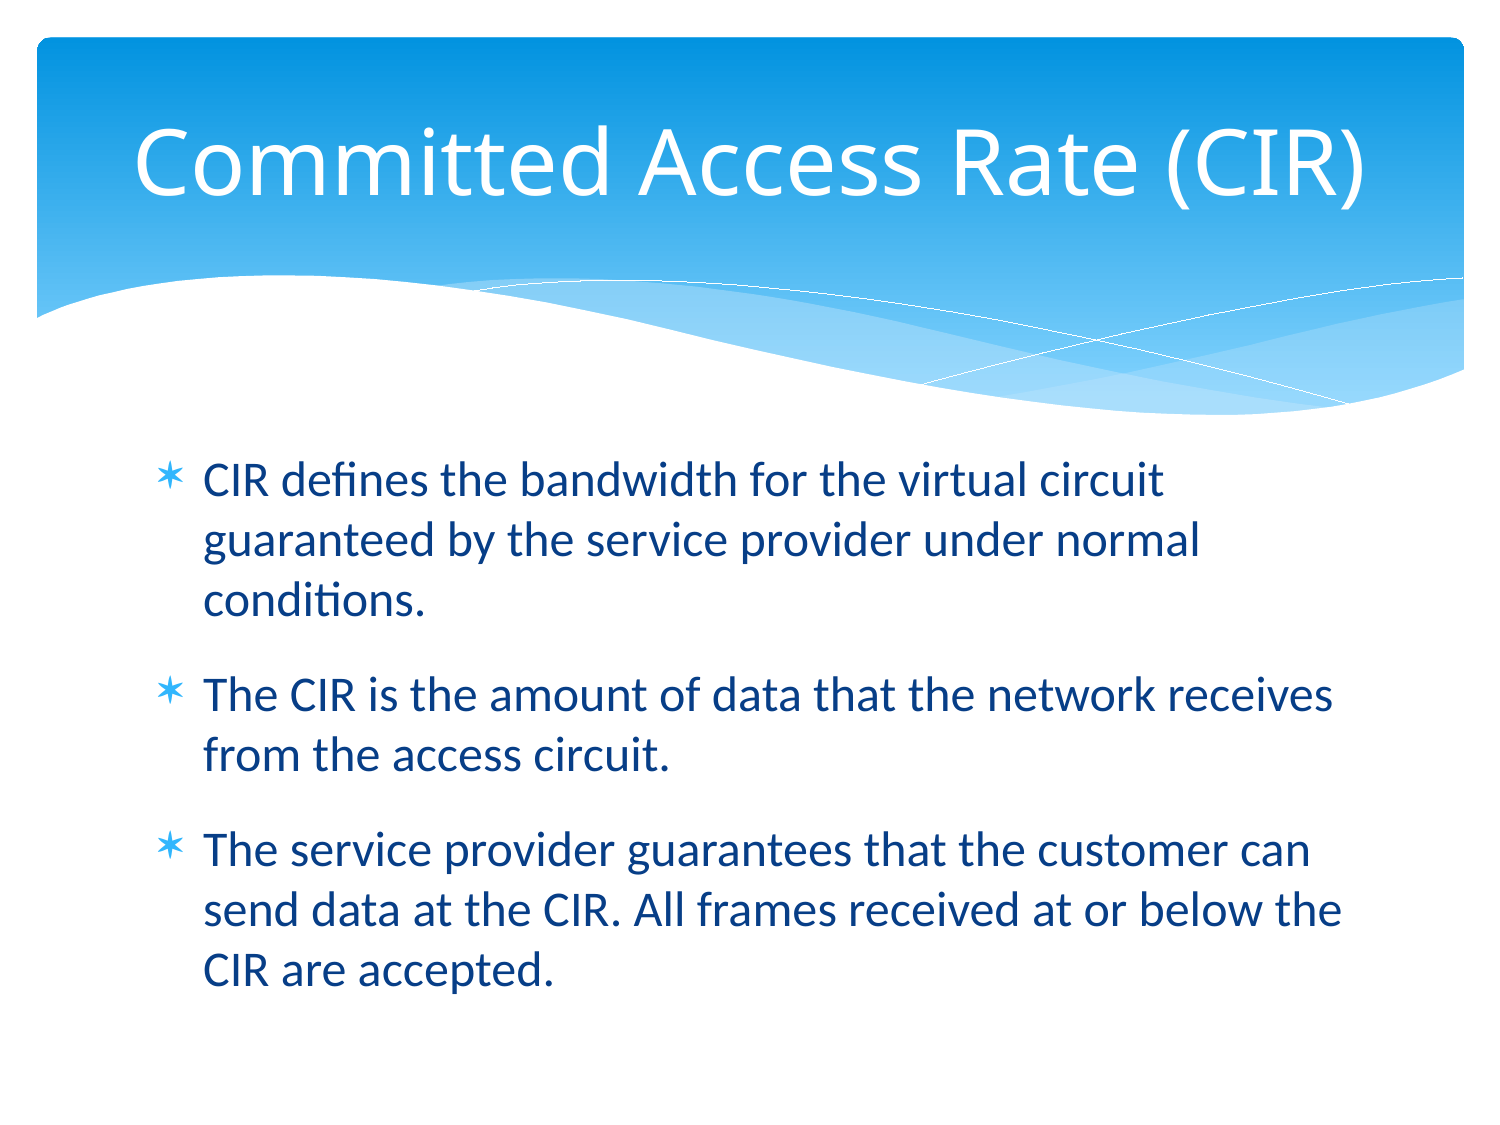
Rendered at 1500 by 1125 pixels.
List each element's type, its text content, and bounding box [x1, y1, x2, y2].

list CIR defines the bandwidth for the virtual circuit guaranteed by the service provider under normal conditions. The CIR is the amount of data that the network receives from the access circuit. The service provider guarantees that the customer can send data at the CIR. All frames received at or below the CIR are accepted. [143, 438, 1359, 1005]
title Committed Access Rate (CIR) [75, 55, 1425, 261]
